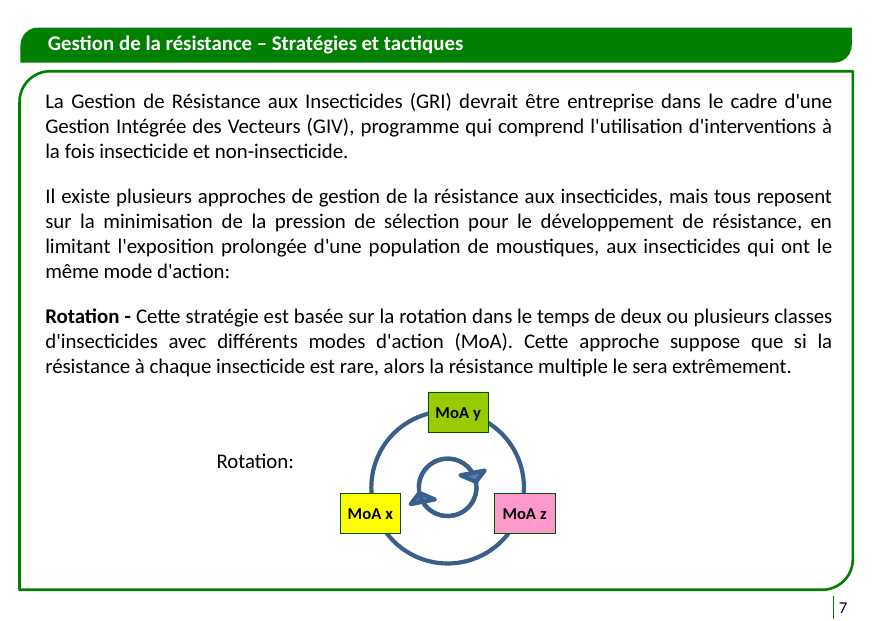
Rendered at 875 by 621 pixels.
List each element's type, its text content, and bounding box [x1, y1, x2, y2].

text_box La Gestion de Résistance aux Insecticides (GRI) devrait être entreprise dans le cadre d'une Gestion Intégrée des Vecteurs (GIV), programme qui comprend l'utilisation d'interventions à la fois insecticide et non-insecticide. Il existe plusieurs approches de gestion de la résistance aux insecticides, mais tous reposent sur ​​la minimisation de la pression de sélection pour le développement de résistance, en limitant l'exposition prolongée d'une population de moustiques, aux insecticides qui ont le même mode d'action: Rotation - Cette stratégie est basée sur la rotation dans le temps de deux ou plusieurs classes d'insecticides avec différents modes d'action (MoA). Cette approche suppose que si la résistance à chaque insecticide est rare, alors la résistance multiple le sera extrêmement. [30, 80, 848, 561]
text_box [422, 491, 437, 504]
text_box [369, 411, 527, 566]
text_box [18, 25, 854, 65]
text_box [416, 456, 487, 519]
text_box MoA x [340, 493, 401, 534]
text_box Gestion de la résistance – Stratégies et tactiques [33, 22, 790, 62]
text_box [17, 69, 855, 592]
text_box [408, 492, 421, 507]
text_box 7 [824, 589, 863, 621]
text_box MoA z [494, 493, 556, 534]
text_box MoA y [427, 391, 489, 432]
text_box Rotation: [201, 439, 309, 480]
